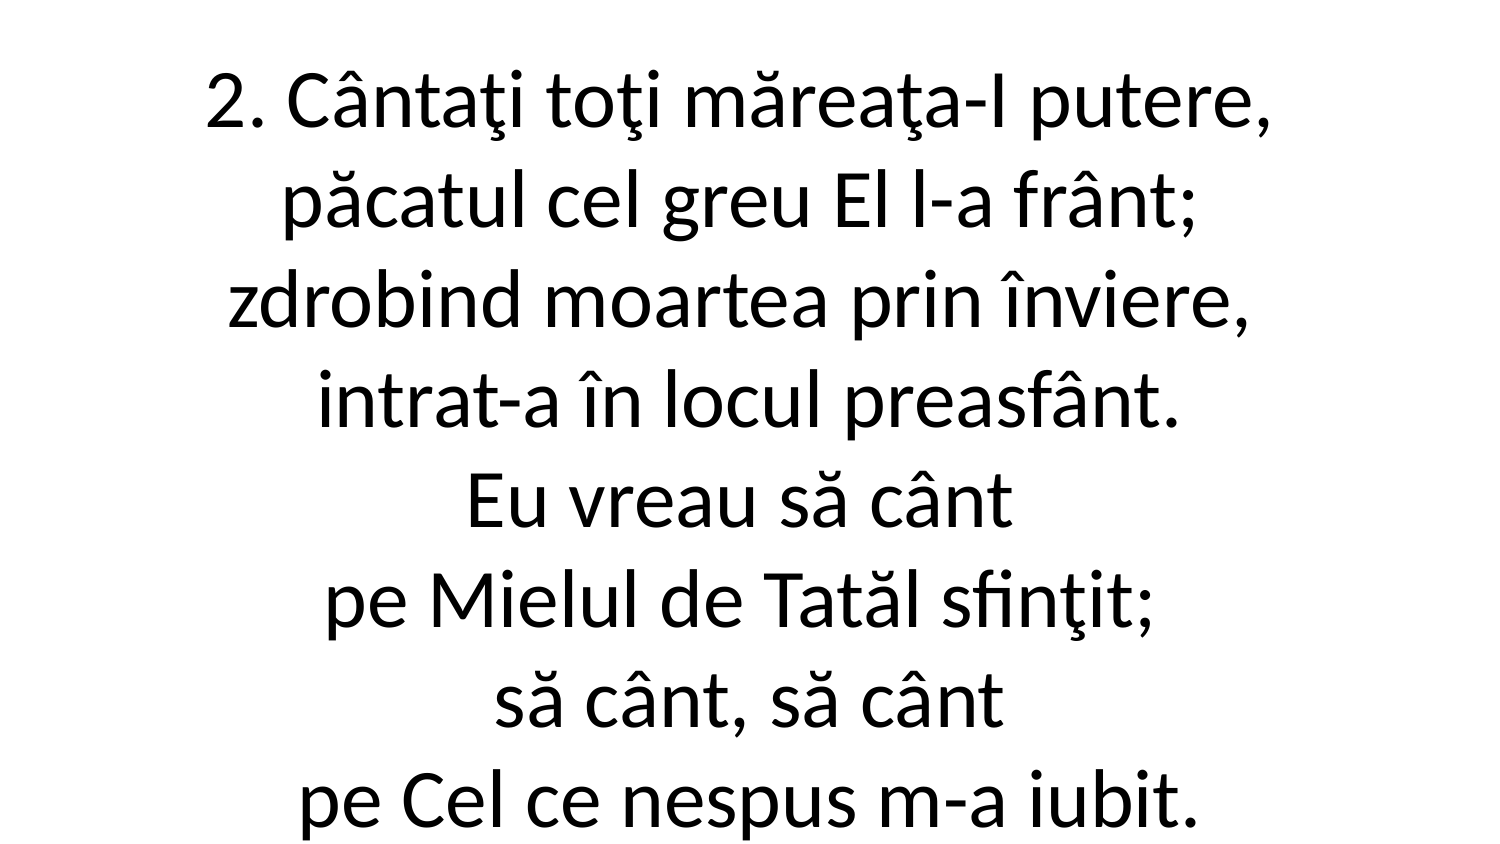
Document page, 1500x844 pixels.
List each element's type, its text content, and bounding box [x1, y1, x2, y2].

text_box 2. Cântaţi toţi măreaţa-I putere, păcatul cel greu El l-a frânt; zdrobind moartea prin înviere, intrat-a în locul preasfânt. Eu vreau să cânt pe Mielul de Tatăl sfinţit; să cânt, să cânt pe Cel ce nespus m-a iubit. [190, 0, 1310, 844]
